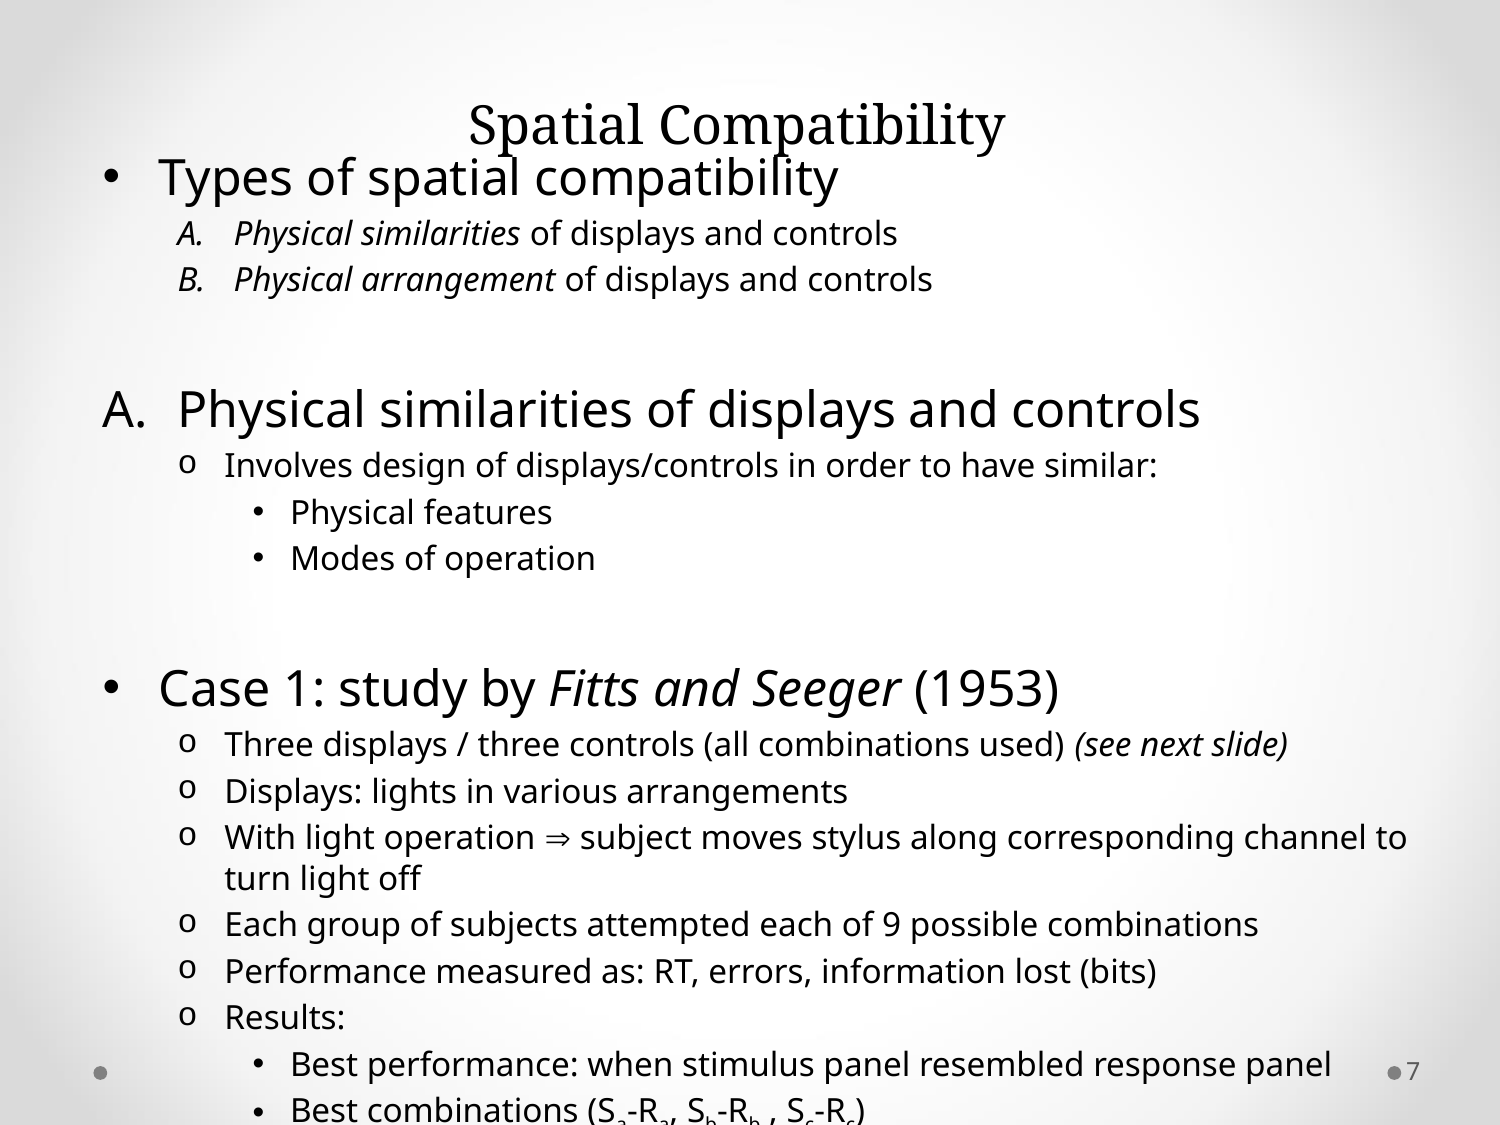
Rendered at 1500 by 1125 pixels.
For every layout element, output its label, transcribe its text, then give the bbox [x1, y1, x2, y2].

slide_number 7 [1401, 1042, 1494, 1103]
title Spatial Compatibility [62, 62, 1413, 163]
list Types of spatial compatibility Physical similarities of displays and controls Physical arrangement of displays and controls Physical similarities of displays and controls Involves design of displays/controls in order to have similar: Physical features Modes of operation Case 1: study by Fitts and Seeger (1953) Three displays / three controls (all combinations used) (see next slide) Displays: lights in various arrangements With light operation  subject moves stylus along corresponding channel to turn light off Each group of subjects attempted each of 9 possible combinations Performance measured as: RT, errors, information lost (bits) Results: Best performance: when stimulus panel resembled response panel Best combinations (Sa-Ra, Sb-Rb , Sc-Rc) [87, 137, 1438, 1113]
picture [0, 1, 1500, 1125]
